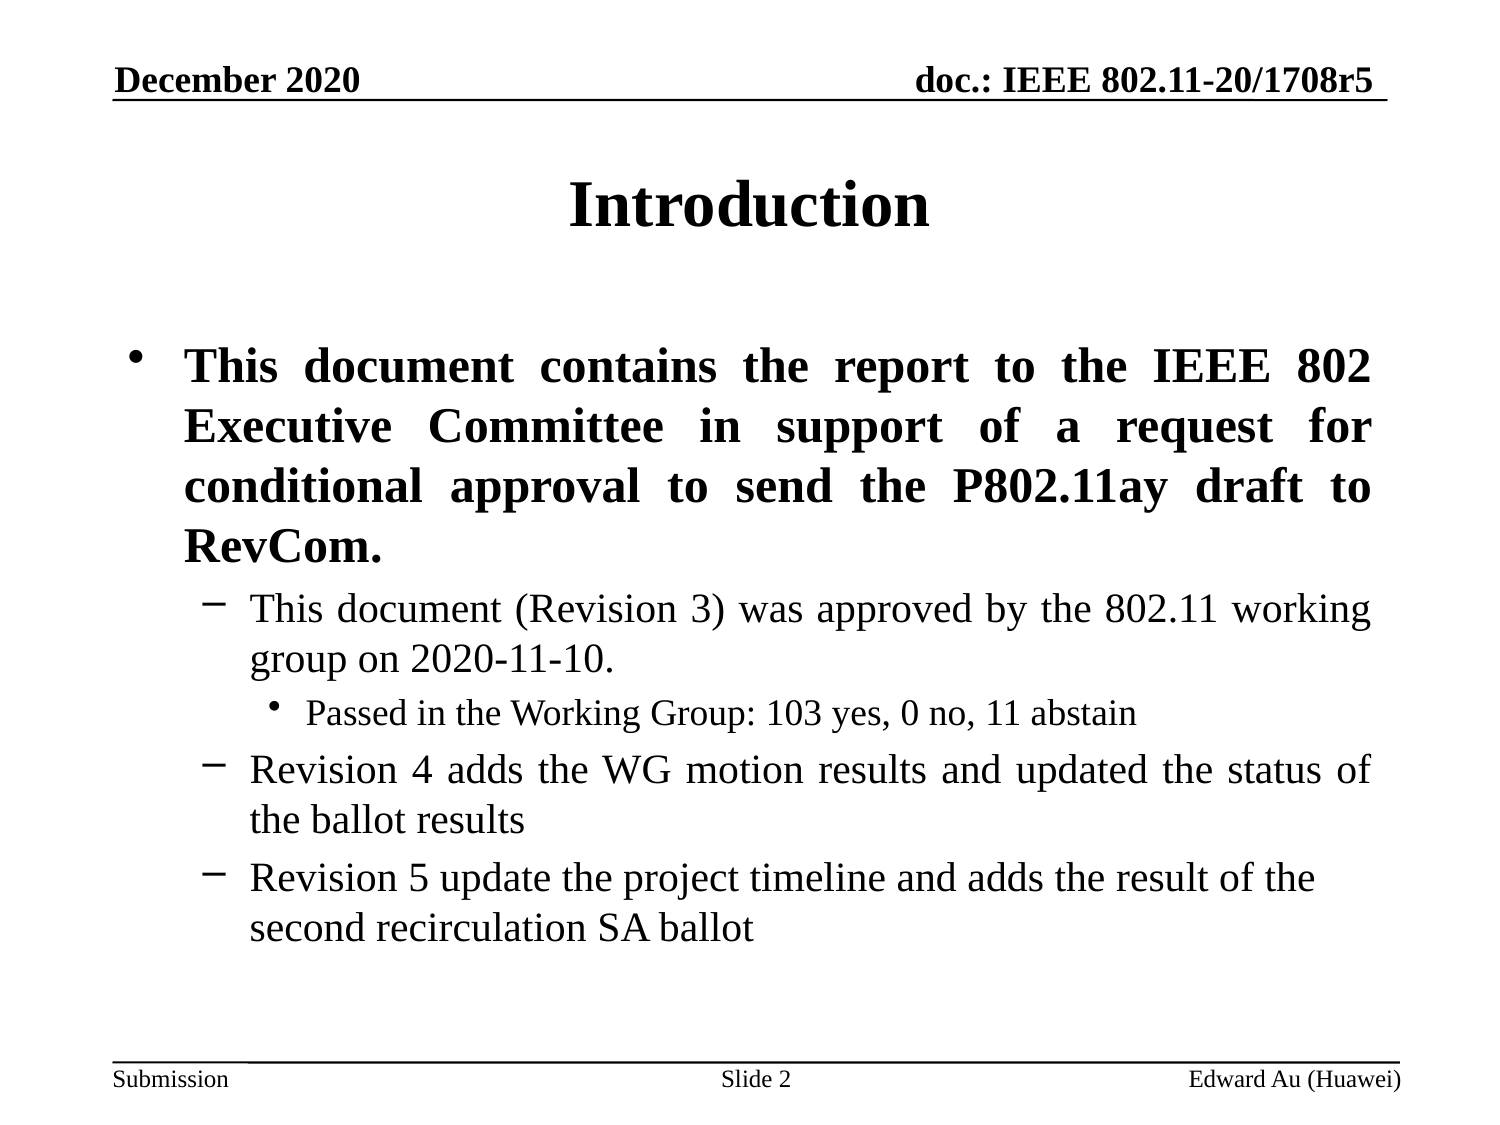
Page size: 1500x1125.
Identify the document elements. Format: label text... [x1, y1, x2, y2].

title Introduction [112, 112, 1388, 288]
footer Edward Au (Huawei) [1185, 1061, 1402, 1093]
list This document contains the report to the IEEE 802 Executive Committee in support of a request for conditional approval to send the P802.11ay draft to RevCom. This document (Revision 3) was approved by the 802.11 working group on 2020-11-10. Passed in the Working Group: 103 yes, 0 no, 11 abstain Revision 4 adds the WG motion results and updated the status of the ballot results Revision 5 update the project timeline and adds the result of the second recirculation SA ballot [112, 324, 1388, 1001]
slide_number Slide 2 [712, 1061, 800, 1093]
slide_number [114, 54, 364, 101]
